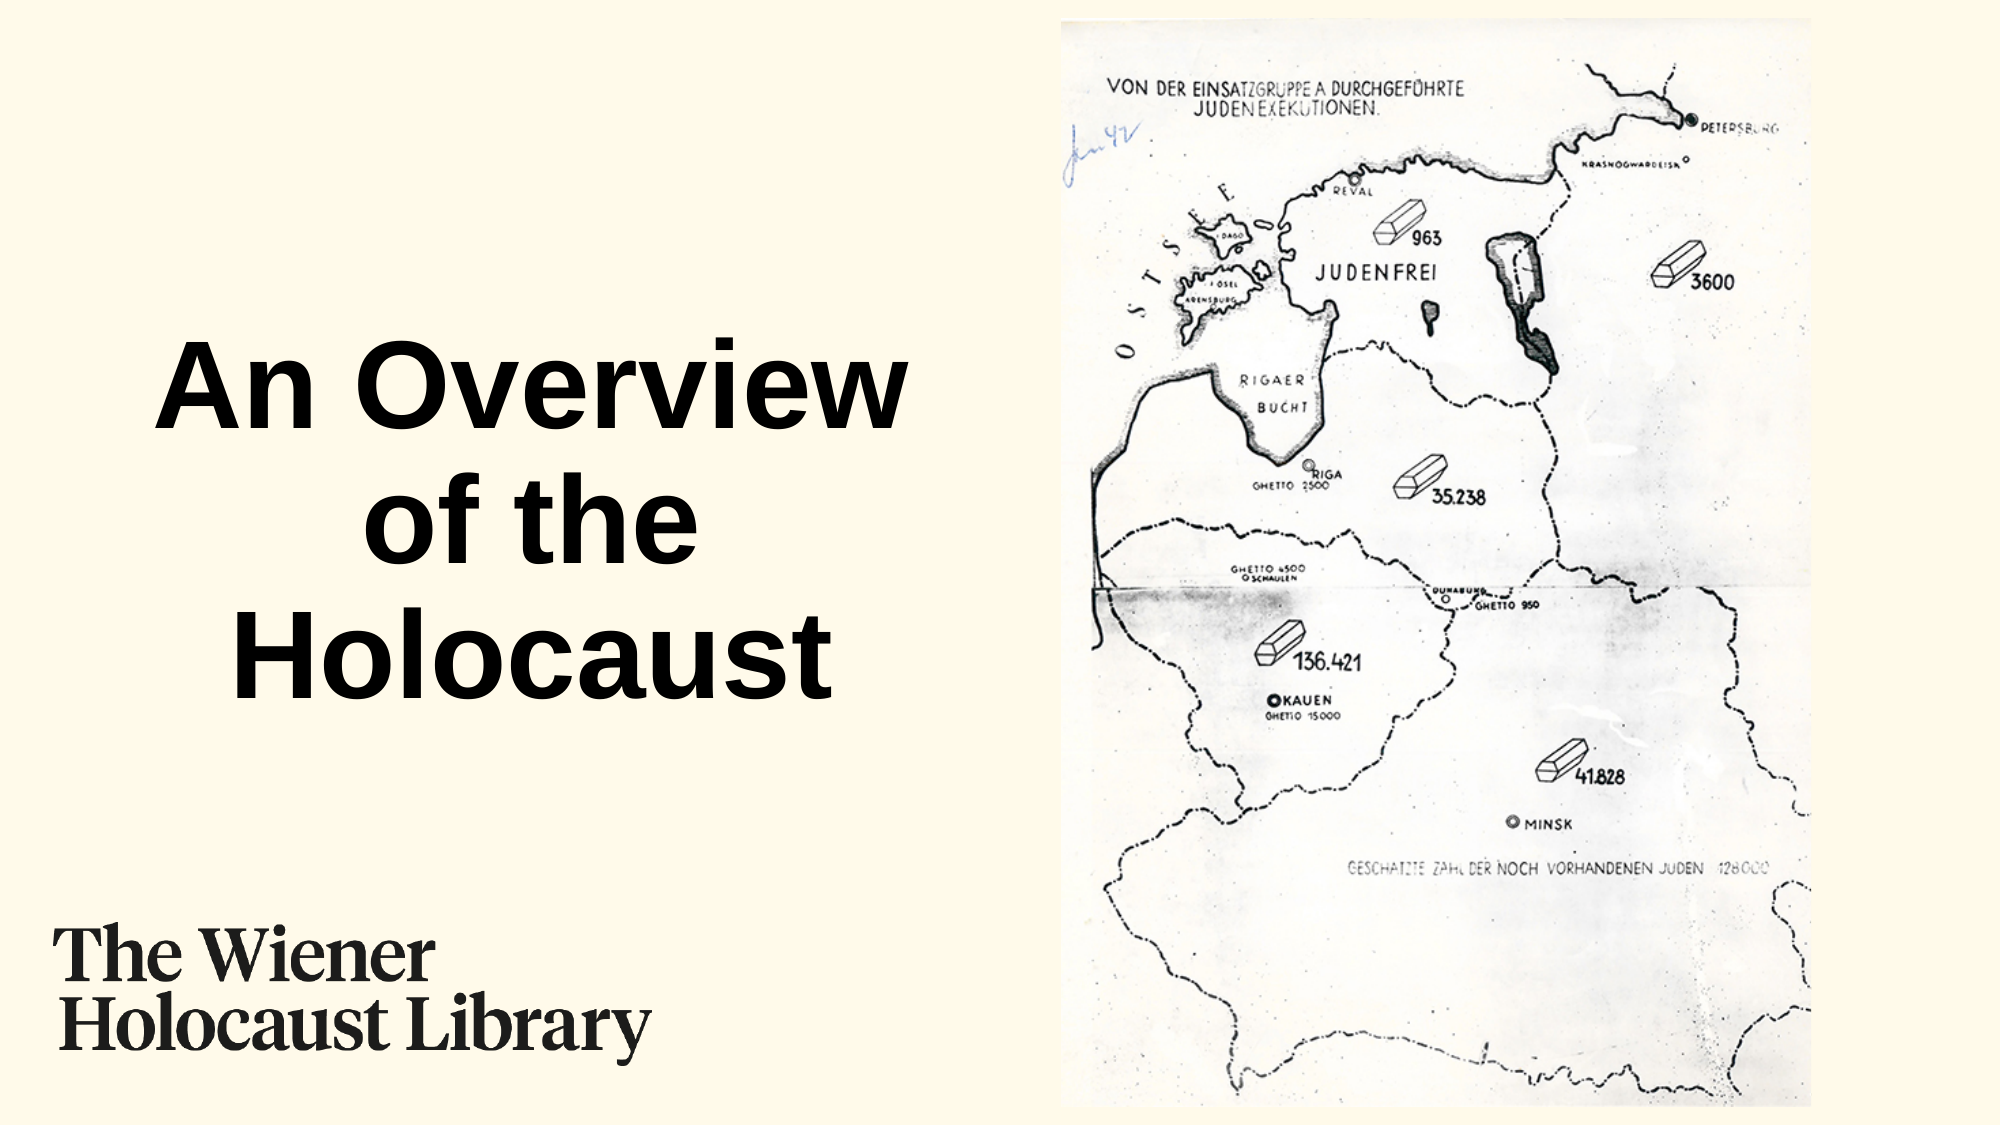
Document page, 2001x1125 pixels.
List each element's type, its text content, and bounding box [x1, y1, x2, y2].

title An Overview of the Holocaust [102, 432, 960, 614]
picture [52, 922, 652, 1066]
picture [1061, 18, 1812, 1107]
